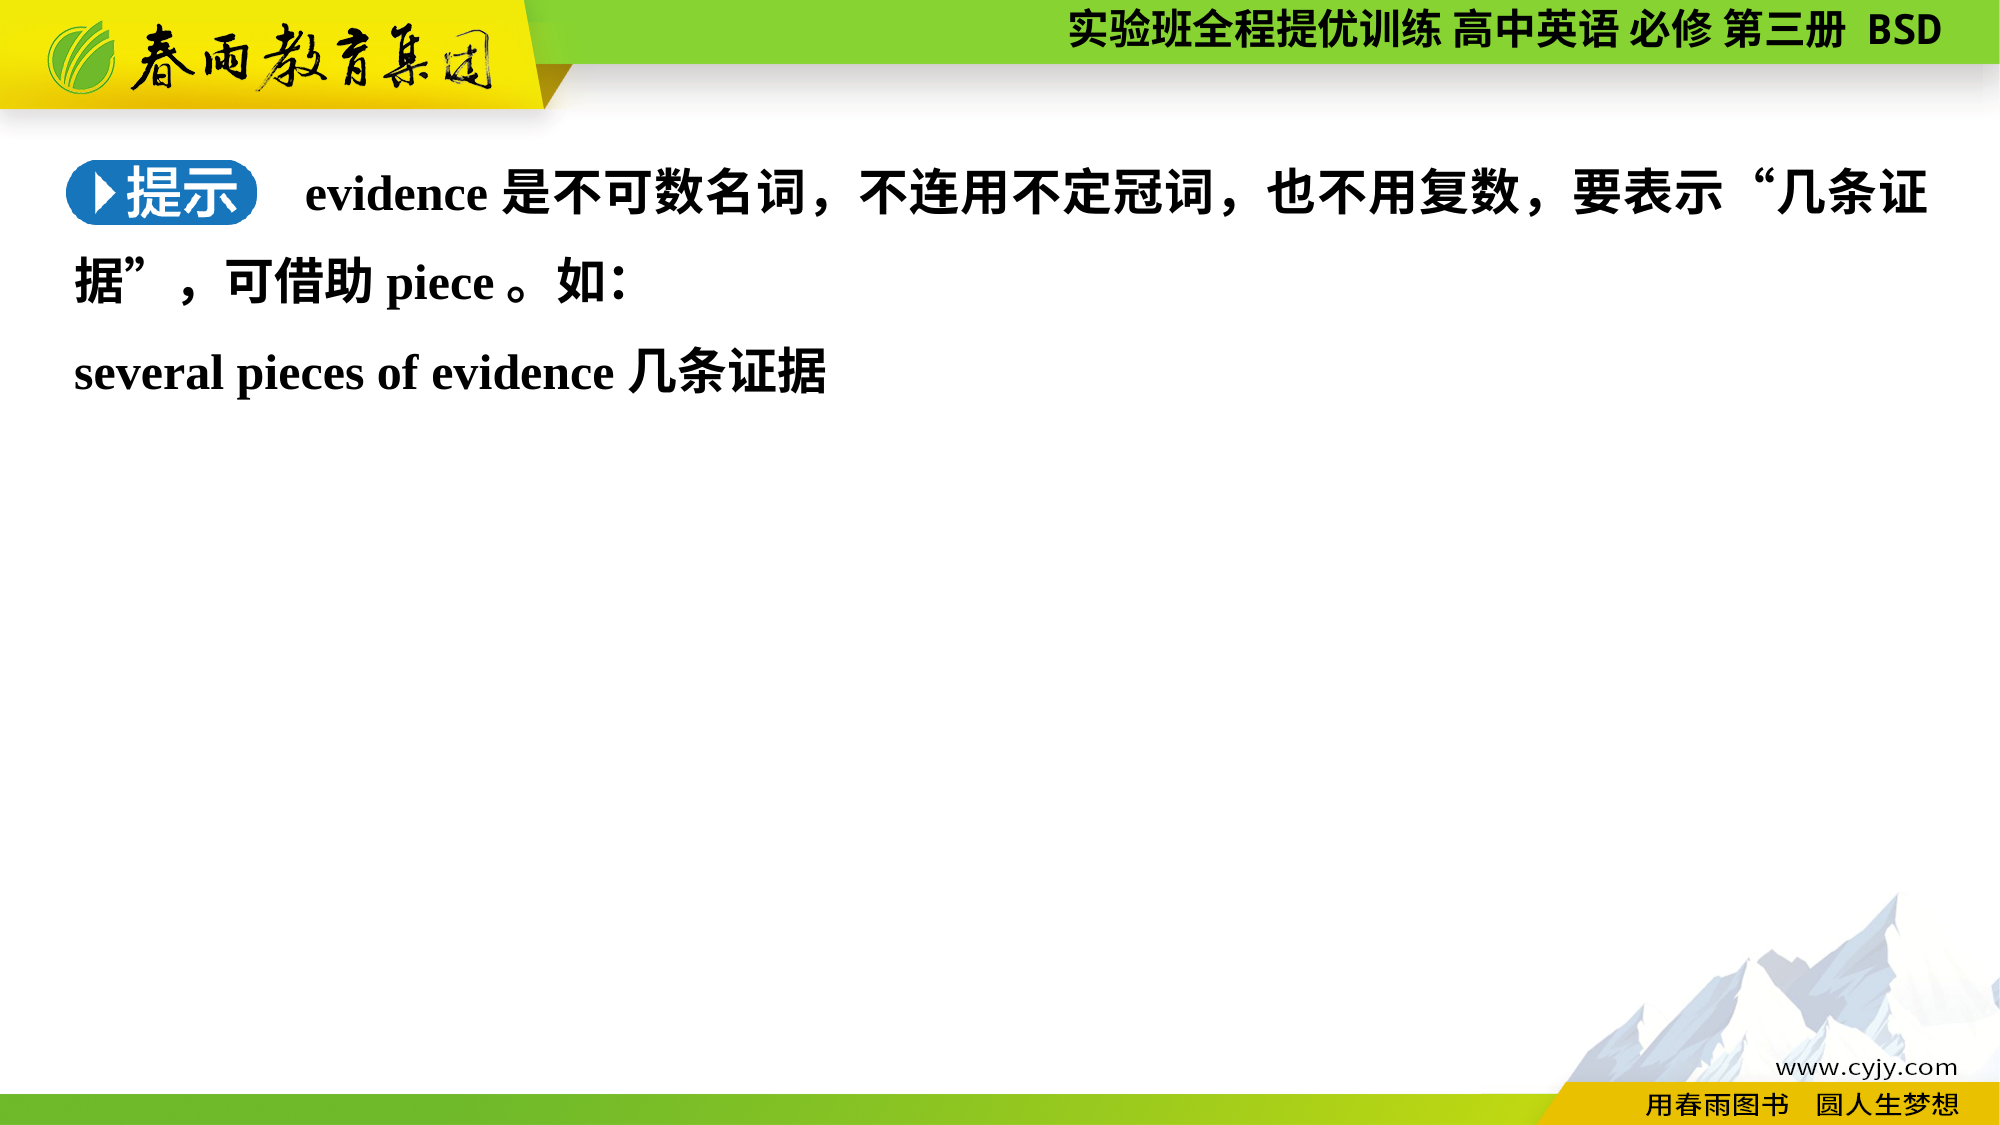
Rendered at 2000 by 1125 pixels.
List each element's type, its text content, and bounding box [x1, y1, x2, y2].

list evidence是不可数名词，不连用不定冠词，也不用复数，要表示“几条证据”，可借助piece。如： several pieces of evidence几条证据 [59, 122, 1944, 411]
picture [0, 0, 2000, 1125]
